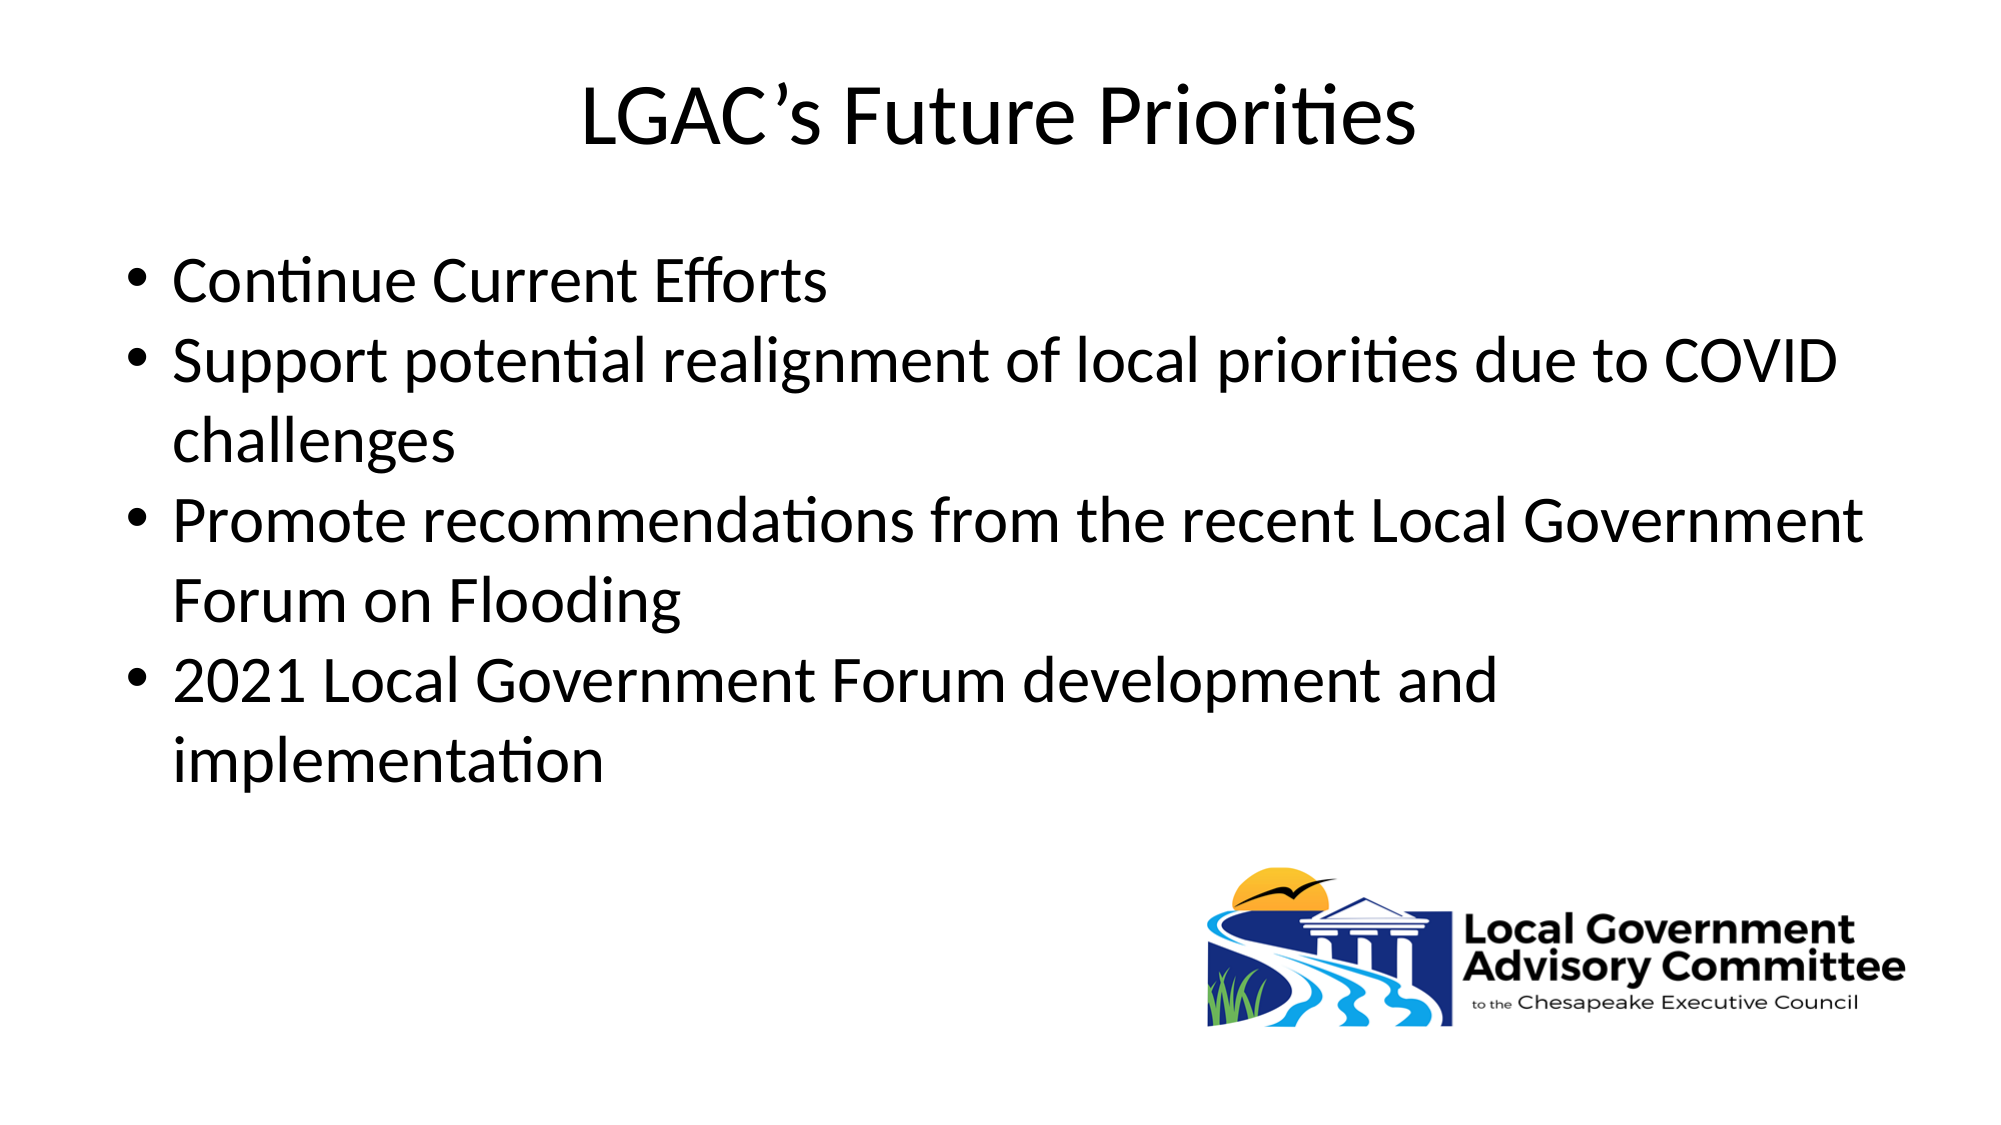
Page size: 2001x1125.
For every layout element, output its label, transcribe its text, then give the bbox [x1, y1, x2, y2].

title LGAC’s Future Priorities [137, 59, 1863, 228]
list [1188, 850, 1922, 1048]
text_box Continue Current Efforts Support potential realignment of local priorities due to COVID challenges Promote recommendations from the recent Local Government Forum on Flooding 2021 Local Government Forum development and implementation [110, 228, 1905, 884]
